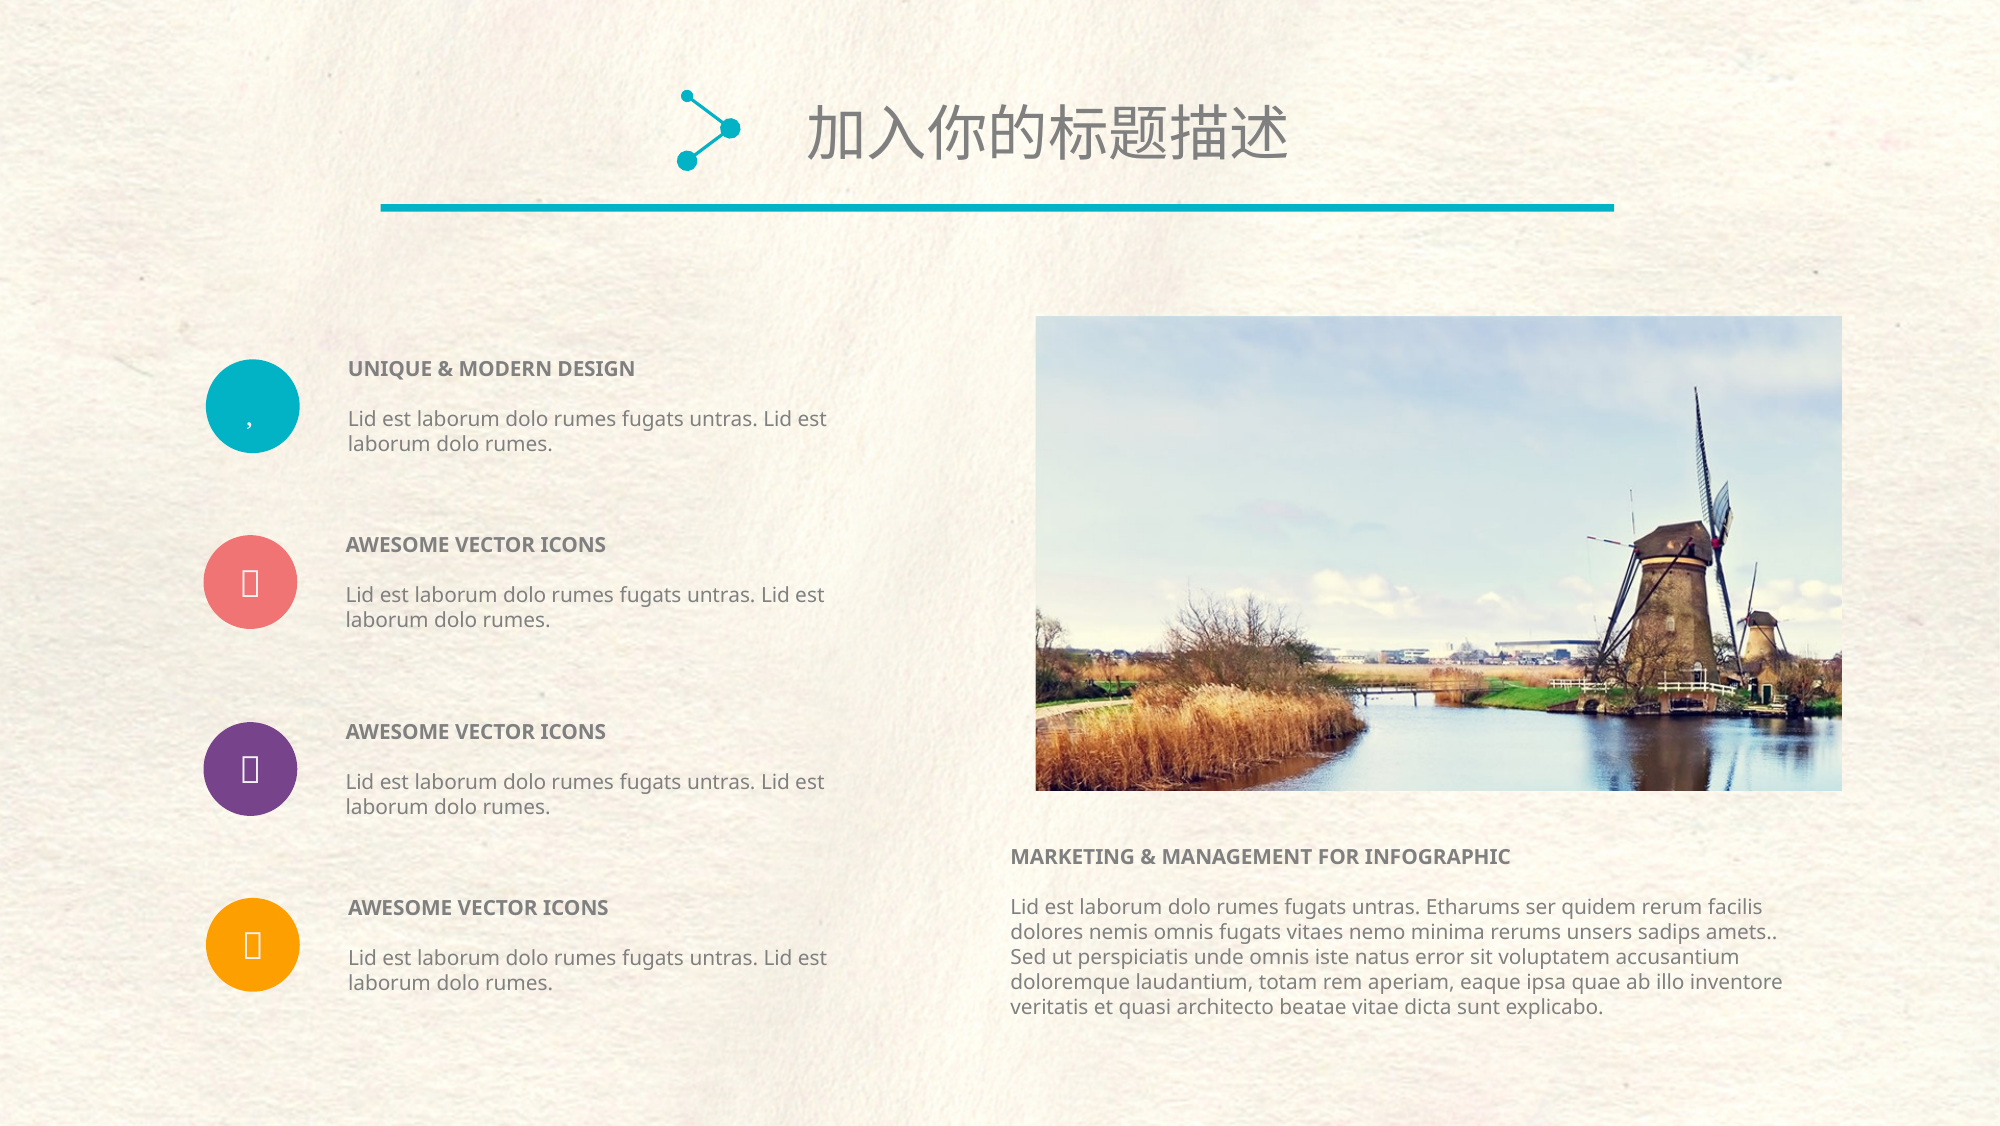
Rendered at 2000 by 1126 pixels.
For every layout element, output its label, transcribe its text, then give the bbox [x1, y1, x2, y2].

text_box UNIQUE & MODERN DESIGN Lid est laborum dolo rumes fugats untras. Lid est laborum dolo rumes. [333, 348, 880, 463]
text_box  [203, 357, 302, 456]
text_box AWESOME VECTOR ICONS Lid est laborum dolo rumes fugats untras. Lid est laborum dolo rumes. [330, 523, 880, 639]
text_box AWESOME VECTOR ICONS Lid est laborum dolo rumes fugats untras. Lid est laborum dolo rumes. [330, 710, 880, 826]
text_box AWESOME VECTOR ICONS Lid est laborum dolo rumes fugats untras. Lid est laborum dolo rumes. [333, 886, 883, 1002]
text_box  [201, 720, 300, 819]
text_box MARKETING & MANAGEMENT FOR INFOGRAPHIC Lid est laborum dolo rumes fugats untras. Etharums ser quidem rerum facilis dolores nemis omnis fugats vitaes nemo minima rerums unsers sadips amets.. Sed ut perspiciatis unde omnis iste natus error sit voluptatem accusantium doloremque laudantium, totam rem aperiam, eaque ipsa quae ab illo inventore veritatis et quasi architecto beatae vitae dicta sunt explicabo. [995, 836, 1804, 1026]
text_box [1034, 314, 1844, 793]
picture [0, 0, 2000, 1126]
text_box  [203, 895, 302, 994]
text_box  [201, 533, 300, 632]
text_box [380, 86, 1615, 212]
